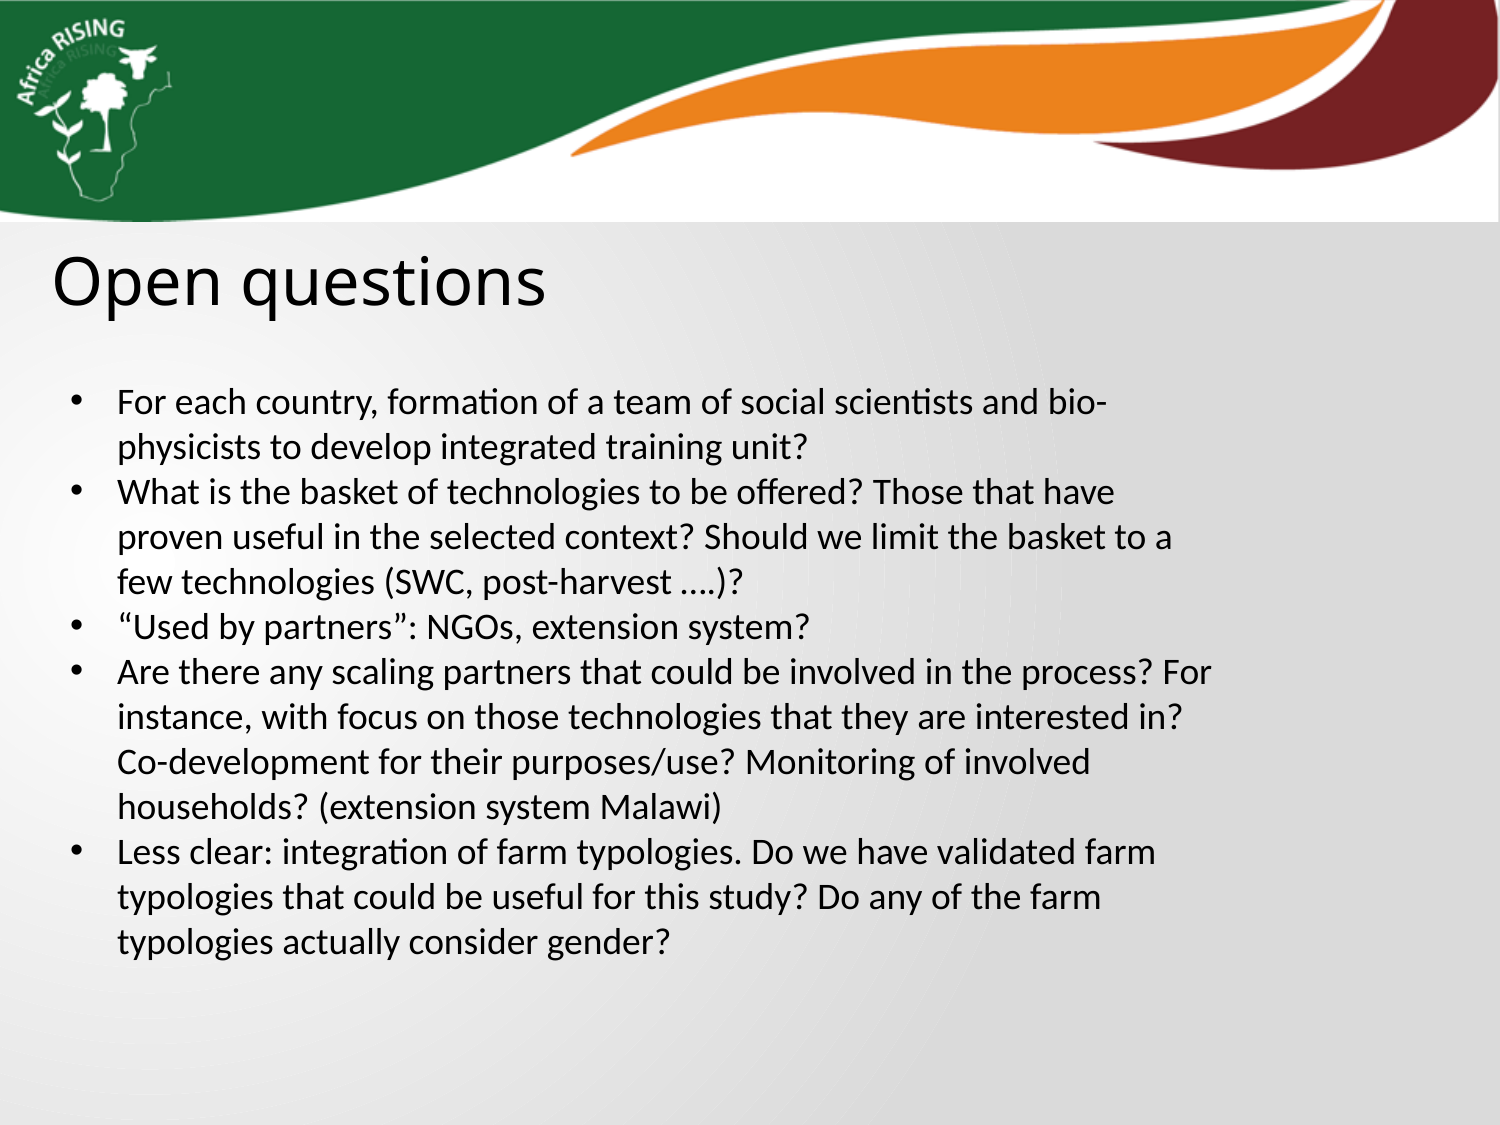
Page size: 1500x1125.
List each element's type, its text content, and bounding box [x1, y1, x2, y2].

picture [0, 0, 1499, 222]
text_box For each country, formation of a team of social scientists and bio-physicists to develop integrated training unit? What is the basket of technologies to be offered? Those that have proven useful in the selected context? Should we limit the basket to a few technologies (SWC, post-harvest ….)? “Used by partners”: NGOs, extension system? Are there any scaling partners that could be involved in the process? For instance, with focus on those technologies that they are interested in? Co-development for their purposes/use? Monitoring of involved households? (extension system Malawi) Less clear: integration of farm typologies. Do we have validated farm typologies that could be useful for this study? Do any of the farm typologies actually consider gender? [55, 369, 1247, 969]
list Open questions [17, 231, 1471, 338]
